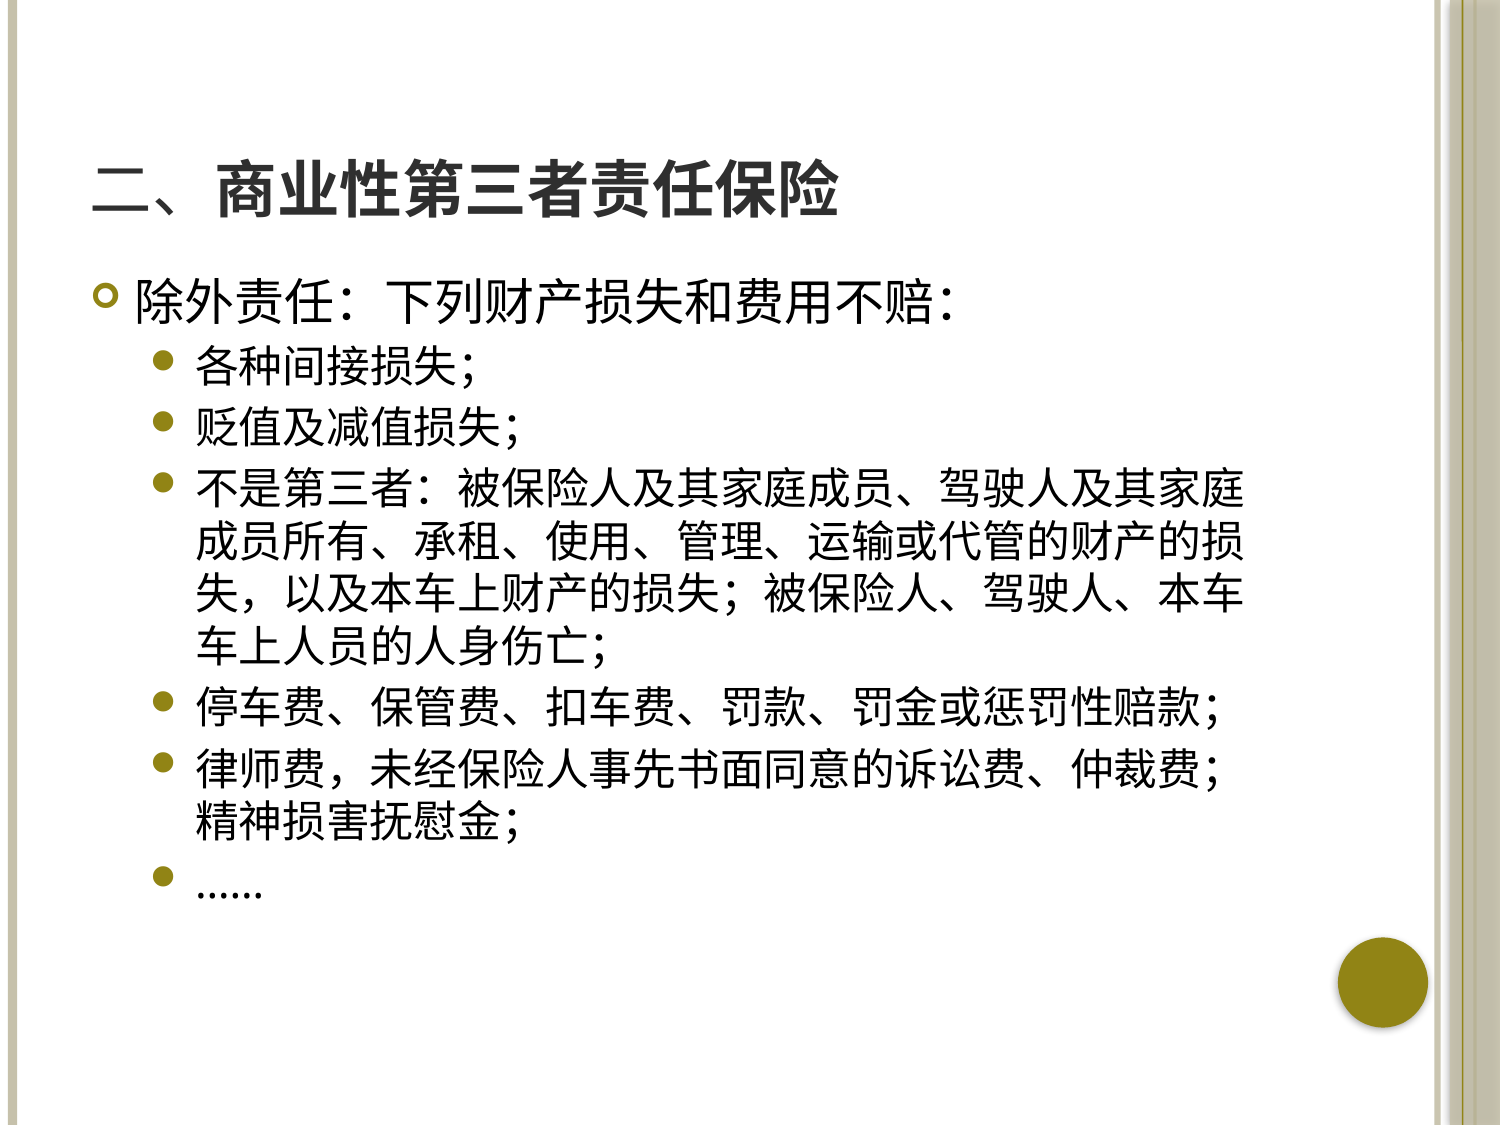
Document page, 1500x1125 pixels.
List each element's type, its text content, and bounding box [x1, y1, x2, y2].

list 除外责任：下列财产损失和费用不赔： 各种间接损失； 贬值及减值损失； 不是第三者：被保险人及其家庭成员、驾驶人及其家庭成员所有、承租、使用、管理、运输或代管的财产的损失，以及本车上财产的损失；被保险人、驾驶人、本车车上人员的人身伤亡； 停车费、保管费、扣车费、罚款、罚金或惩罚性赔款； 律师费，未经保险人事先书面同意的诉讼费、仲裁费；精神损害抚慰金； …… [74, 262, 1301, 1063]
title 二、商业性第三者责任保险 [75, 45, 1300, 233]
